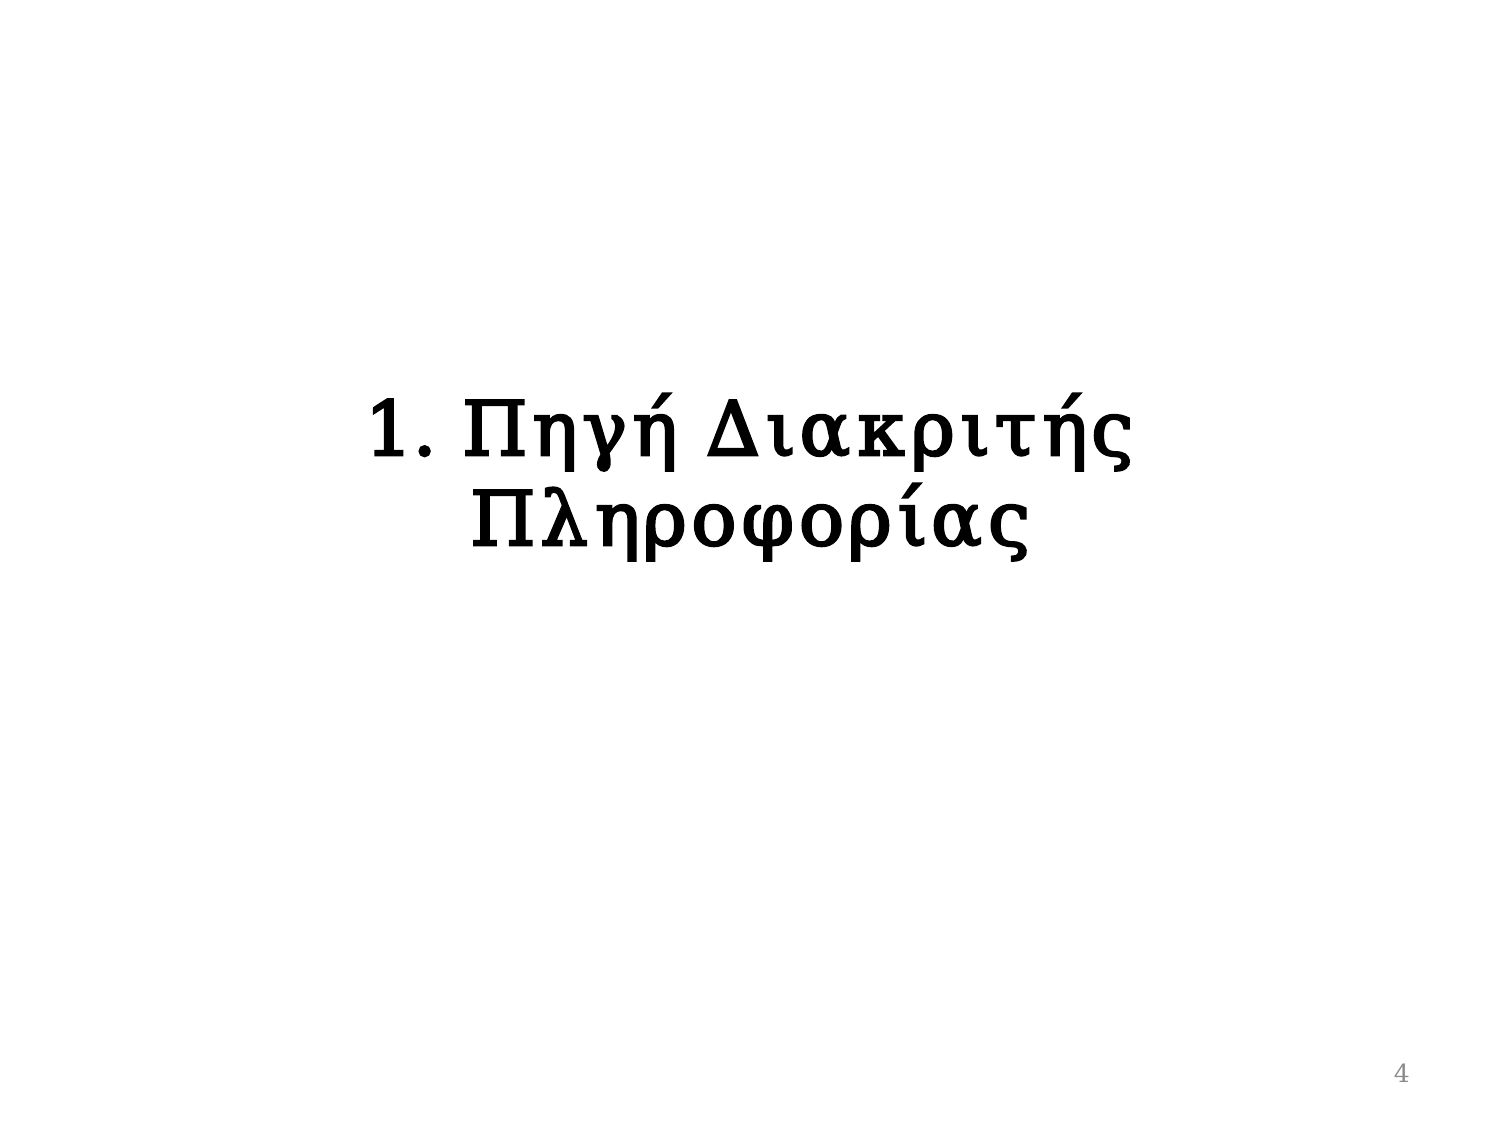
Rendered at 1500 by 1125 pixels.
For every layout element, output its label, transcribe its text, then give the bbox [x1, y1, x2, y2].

slide_number 4 [1074, 1042, 1425, 1103]
title 1. Πηγή Διακριτής Πληροφορίας [112, 349, 1388, 591]
